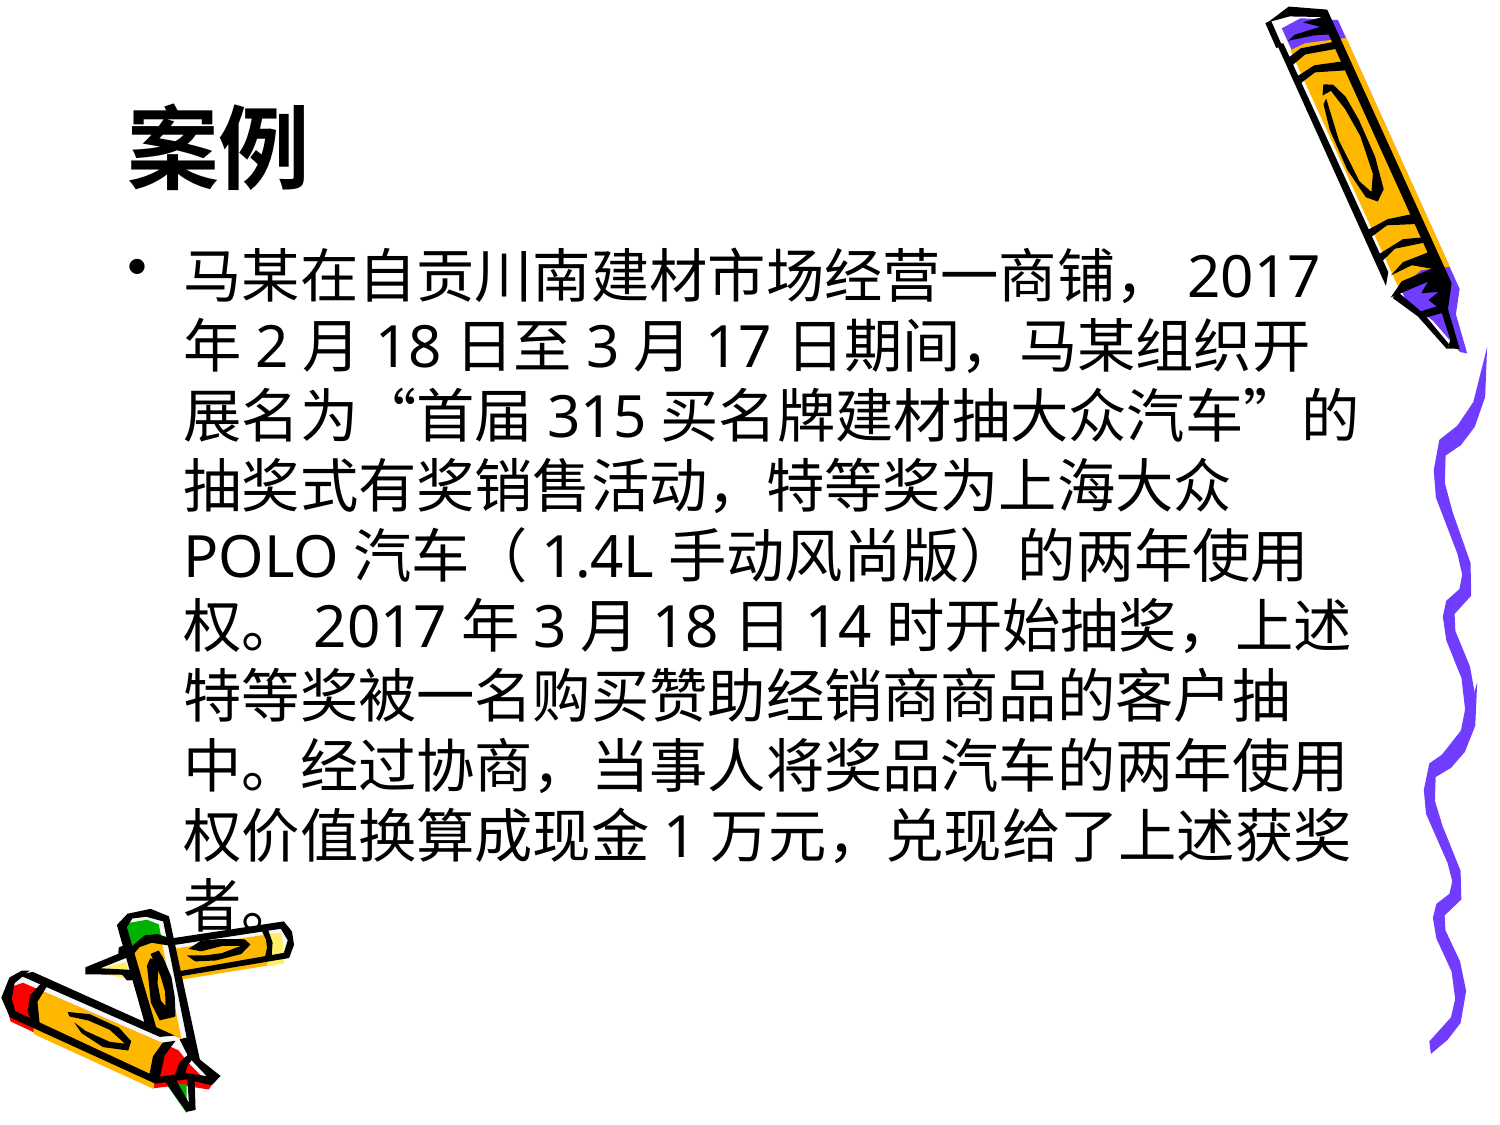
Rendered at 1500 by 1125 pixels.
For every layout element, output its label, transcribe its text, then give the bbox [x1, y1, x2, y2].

list 马某在自贡川南建材市场经营一商铺，2017年2月18日至3月17日期间，马某组织开展名为“首届315买名牌建材抽大众汽车”的抽奖式有奖销售活动，特等奖为上海大众POLO汽车（1.4L手动风尚版）的两年使用权。2017年3月18日14时开始抽奖，上述特等奖被一名购买赞助经销商商品的客户抽中。经过协商，当事人将奖品汽车的两年使用权价值换算成现金1万元，兑现给了上述获奖者。 [112, 231, 1376, 988]
title 案例 [112, 24, 1240, 209]
